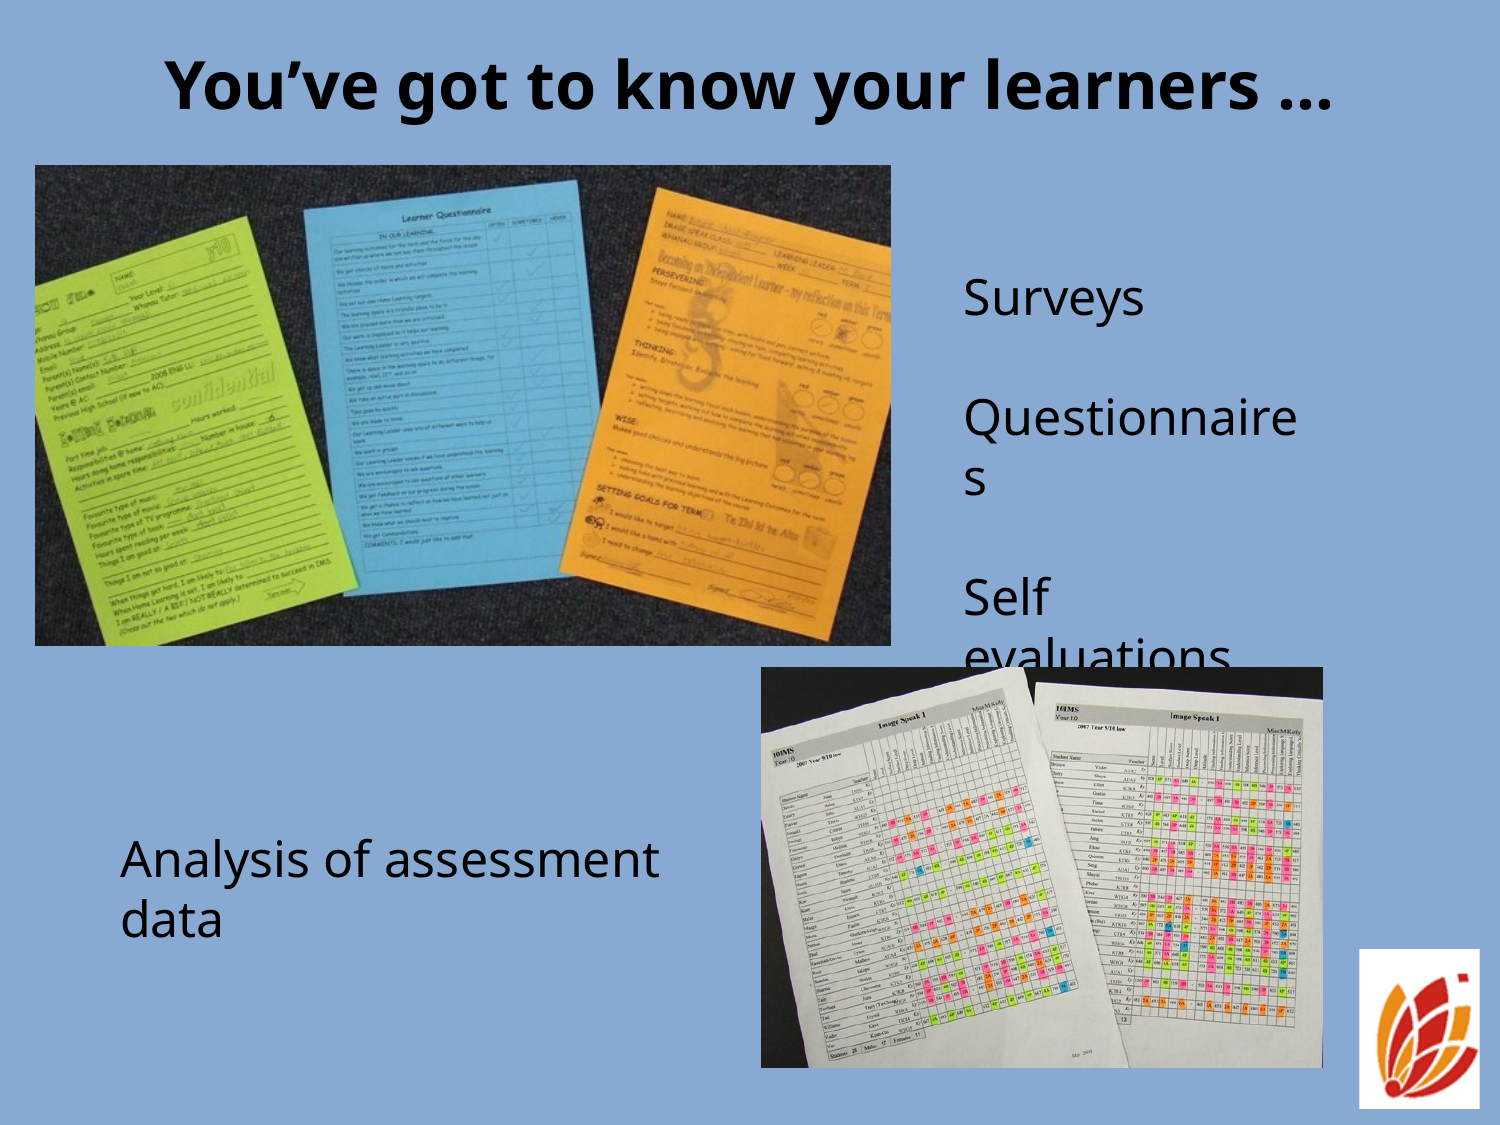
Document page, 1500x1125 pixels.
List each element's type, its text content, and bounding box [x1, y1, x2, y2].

picture [1359, 948, 1480, 1110]
picture [761, 667, 1323, 1068]
text_box You’ve got to know your learners … [46, 35, 1454, 130]
picture [34, 165, 891, 646]
text_box Surveys Questionnaires Self evaluations [949, 257, 1325, 669]
text_box Analysis of assessment data [105, 820, 739, 955]
